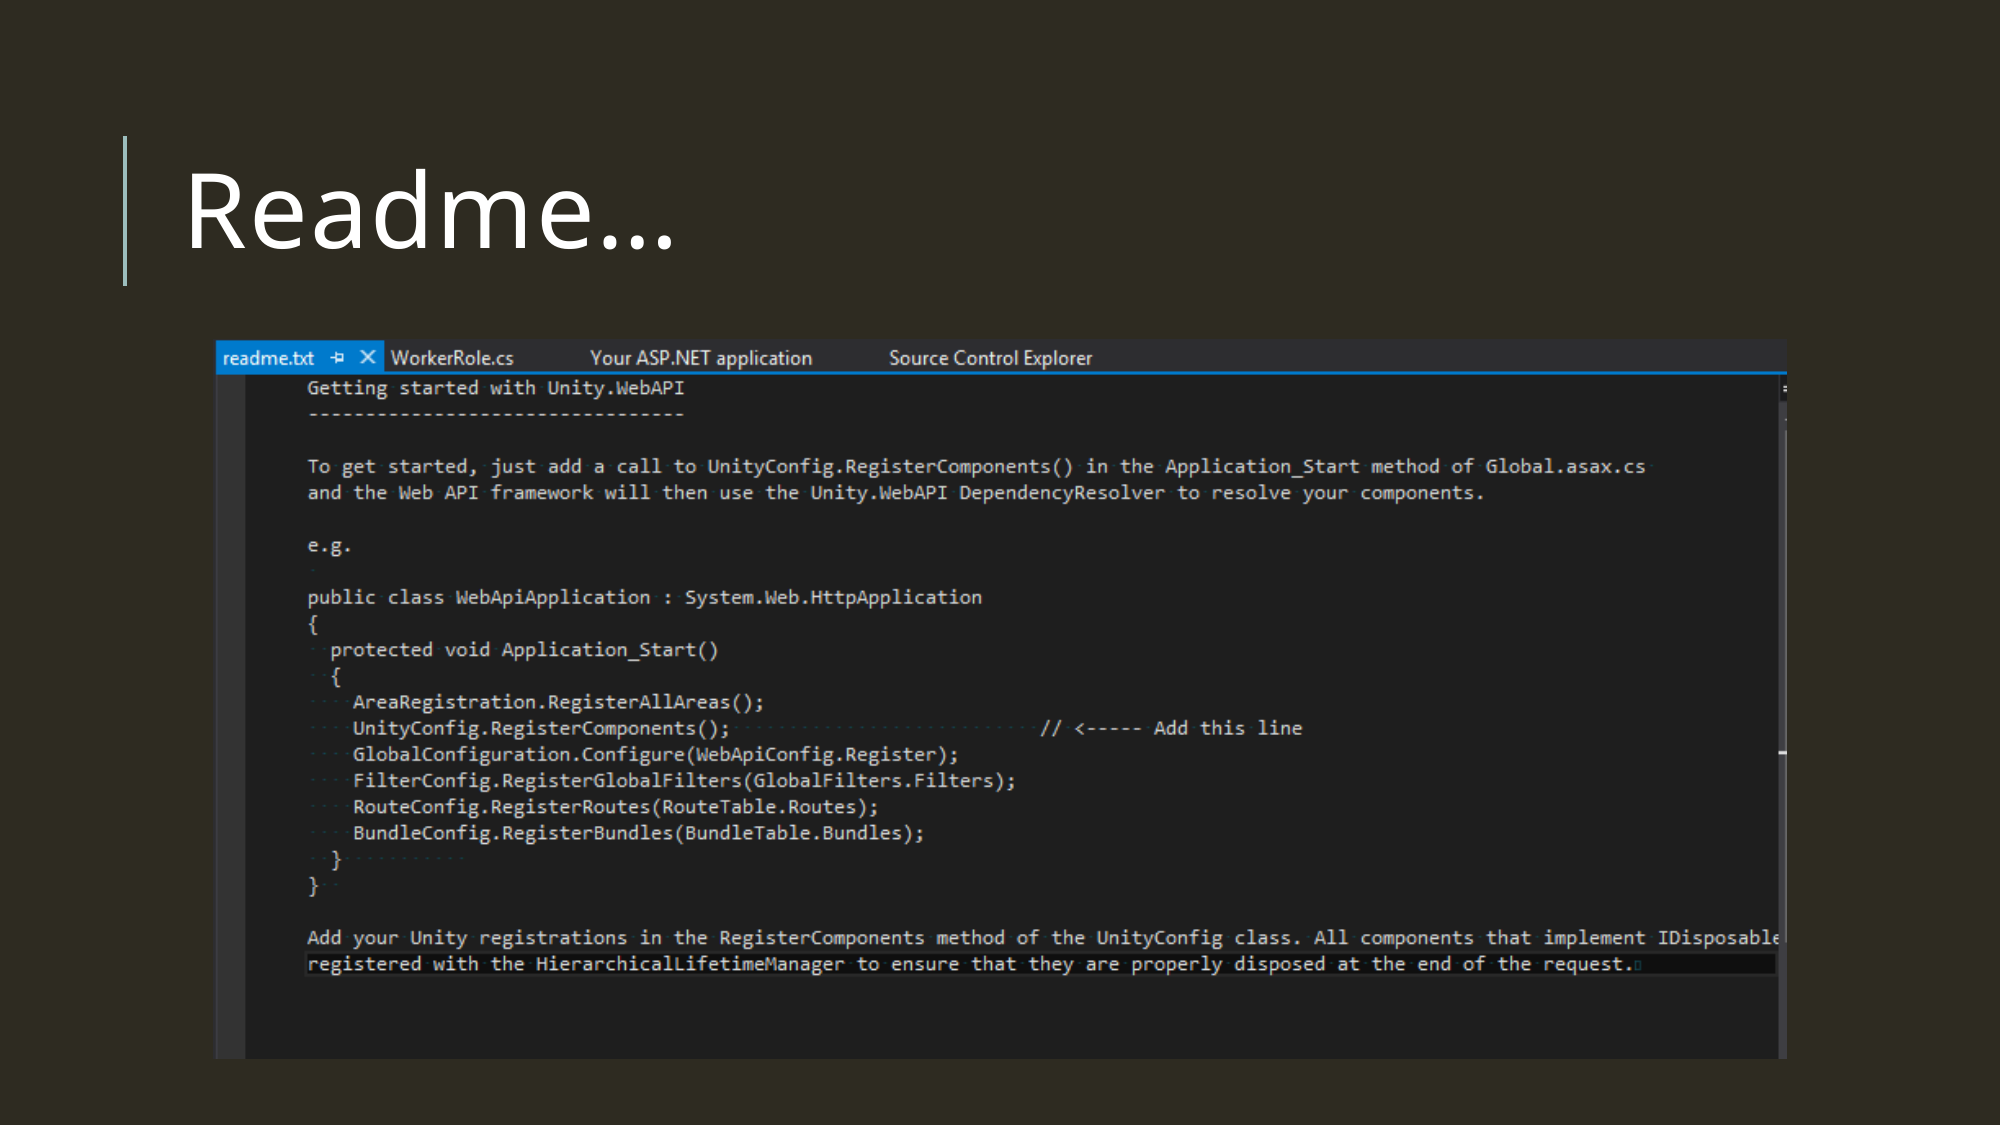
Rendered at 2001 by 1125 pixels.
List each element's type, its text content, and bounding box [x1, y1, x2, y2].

picture [213, 339, 1787, 1059]
title Readme… [168, 96, 1763, 342]
